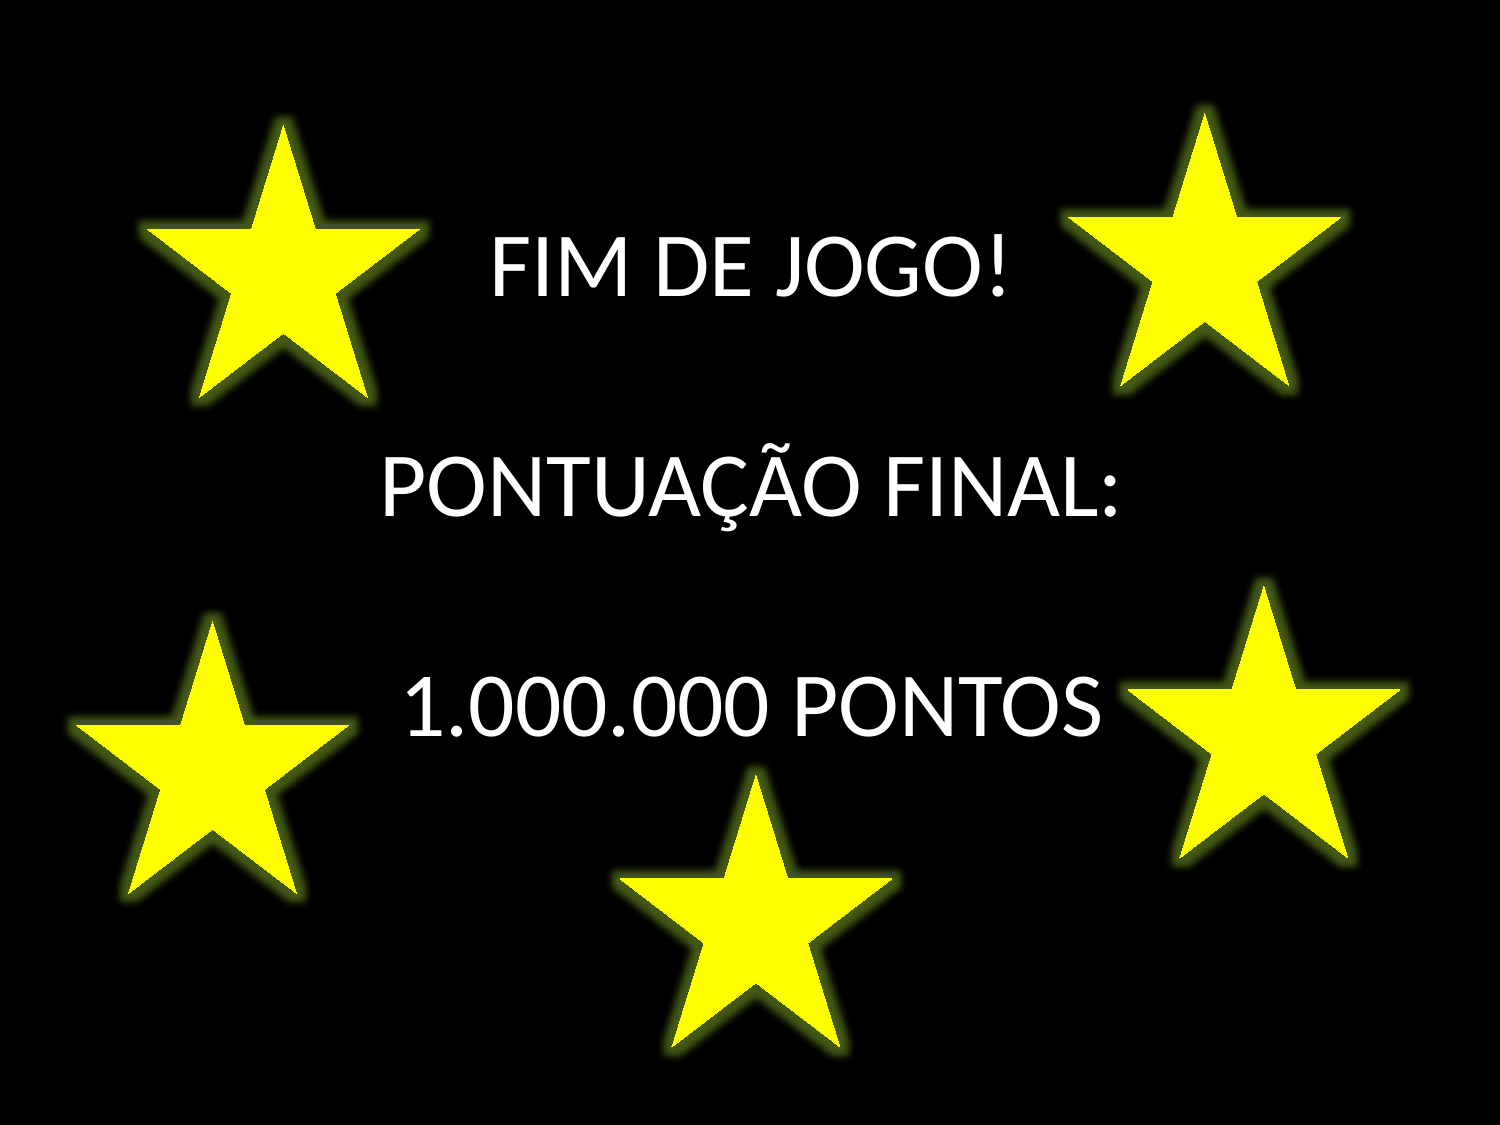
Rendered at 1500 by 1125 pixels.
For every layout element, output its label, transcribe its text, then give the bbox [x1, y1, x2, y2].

text_box [1333, 847, 1348, 858]
title FIM DE JOGO! PONTUAÇÃO FINAL: 1.000.000 PONTOS [76, 113, 1428, 847]
text_box [1179, 847, 1194, 858]
text_box [620, 847, 892, 1047]
text_box [236, 847, 297, 894]
text_box [128, 847, 190, 894]
